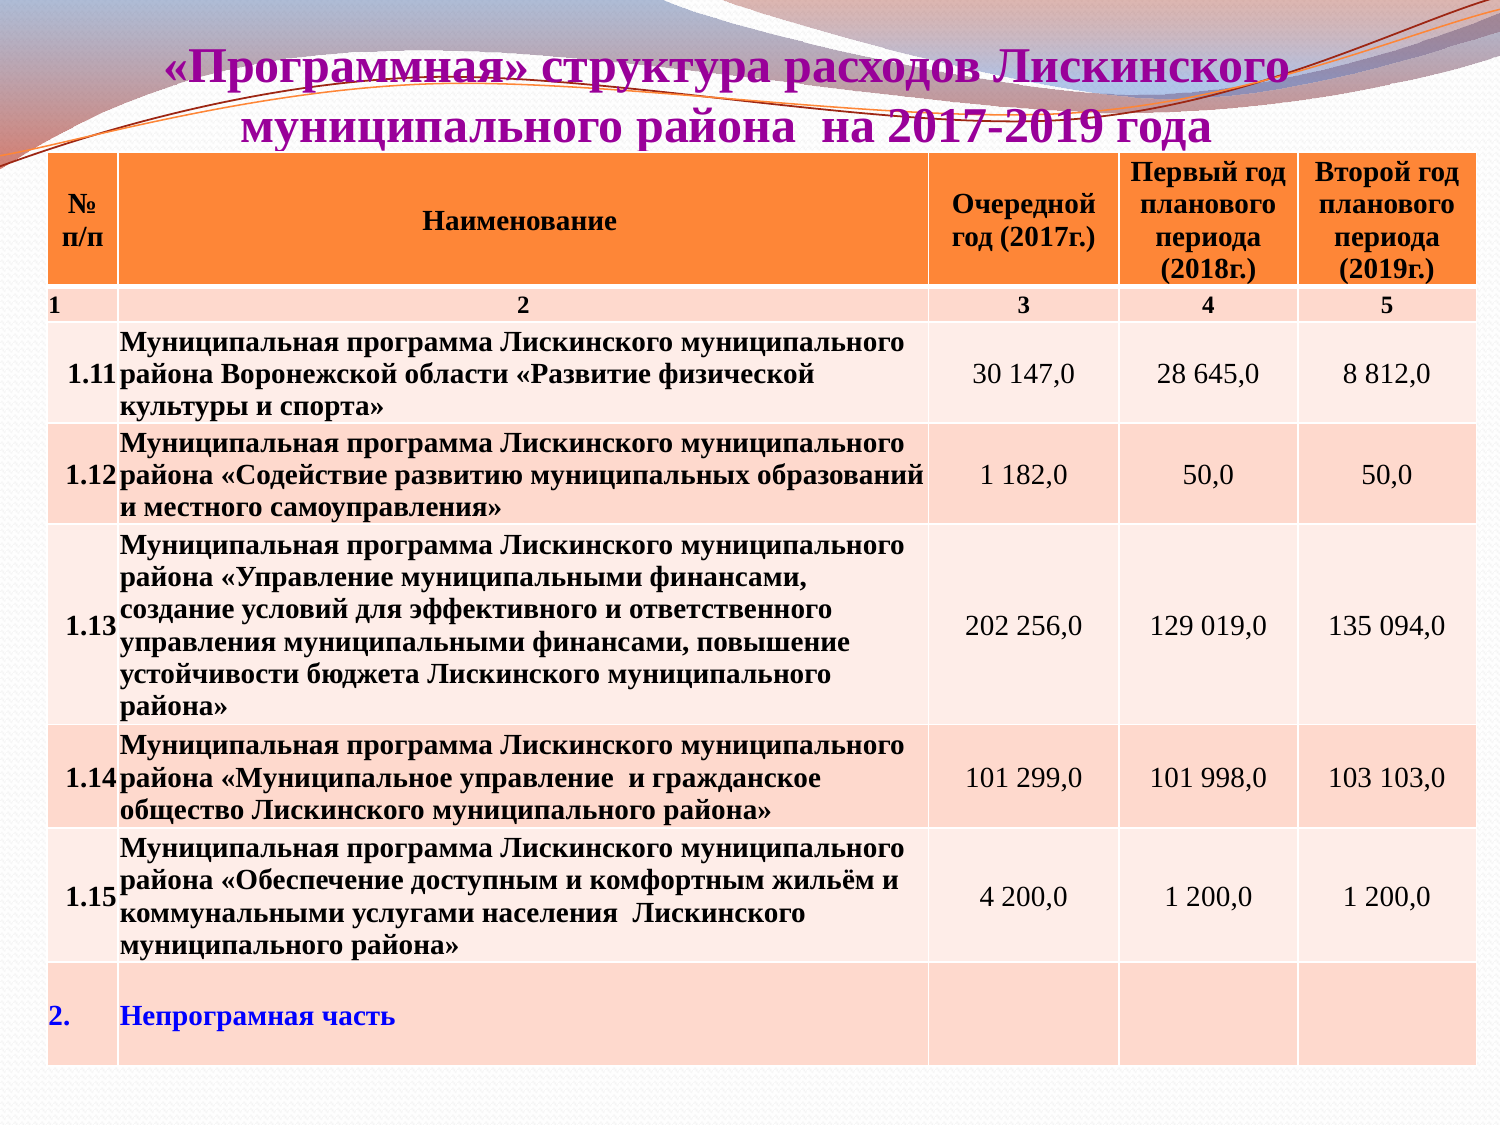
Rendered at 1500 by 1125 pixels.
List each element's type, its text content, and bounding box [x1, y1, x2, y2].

table_cell 101 998,0 [1120, 725, 1297, 827]
table_cell 2. [48, 963, 117, 1065]
table_cell 4 200,0 [929, 829, 1118, 961]
table_cell [1120, 963, 1297, 1065]
table_cell 5 [1299, 289, 1476, 321]
table_cell 3 [929, 289, 1118, 321]
table_cell 28 645,0 [1120, 323, 1297, 422]
table_cell 50,0 [1299, 424, 1476, 523]
table_cell 50,0 [1120, 424, 1297, 523]
table_cell Муниципальная программа Лискинского муниципального района «Содействие развитию муниципальных образований и местного самоуправления» [119, 424, 928, 523]
table_cell 135 094,0 [1299, 525, 1476, 724]
table_cell 1.12 [48, 424, 117, 523]
table_cell 101 299,0 [929, 725, 1118, 827]
table_cell 1.15 [48, 829, 117, 961]
table_cell 30 147,0 [929, 323, 1118, 422]
table_cell 1 182,0 [929, 424, 1118, 523]
table_header Первый год планового периода (2018г.) [1120, 153, 1297, 284]
table_cell 1 200,0 [1120, 829, 1297, 961]
table_header Очередной год (2017г.) [929, 153, 1118, 284]
table_cell [1299, 963, 1476, 1065]
table_cell 4 [1120, 289, 1297, 321]
table_cell Муниципальная программа Лискинского муниципального района «Управление муниципальными финансами, создание условий для эффективного и ответственного управления муниципальными финансами, повышение устойчивости бюджета Лискинского муниципального района» [119, 525, 928, 724]
table_cell 8 812,0 [1299, 323, 1476, 422]
table_cell Муниципальная программа Лискинского муниципального района Воронежской области «Развитие физической культуры и спорта» [119, 323, 928, 422]
table_header № п/п [48, 153, 117, 284]
table_cell 1.11 [48, 323, 117, 422]
table_cell Муниципальная программа Лискинского муниципального района «Обеспечение доступным и комфортным жильём и коммунальными услугами населения Лискинского муниципального района» [119, 829, 928, 961]
table_cell 129 019,0 [1120, 525, 1297, 724]
table_cell 1.13 [48, 525, 117, 724]
table_header Наименование [119, 153, 928, 284]
table_cell [929, 963, 1118, 1065]
table_cell 103 103,0 [1299, 725, 1476, 827]
table_cell 2 [119, 289, 928, 321]
table_cell 1 [48, 289, 117, 321]
table_cell 202 256,0 [929, 525, 1118, 724]
table_cell Непрограмная часть [119, 963, 928, 1065]
title «Программная» структура расходов Лискинского муниципального района на 2017-2019 года [35, 35, 1418, 153]
table_cell Муниципальная программа Лискинского муниципального района «Муниципальное управление и гражданское общество Лискинского муниципального района» [119, 725, 928, 827]
table_cell 1.14 [48, 725, 117, 827]
table_header Второй год планового периода (2019г.) [1299, 153, 1476, 284]
table_cell 1 200,0 [1299, 829, 1476, 961]
